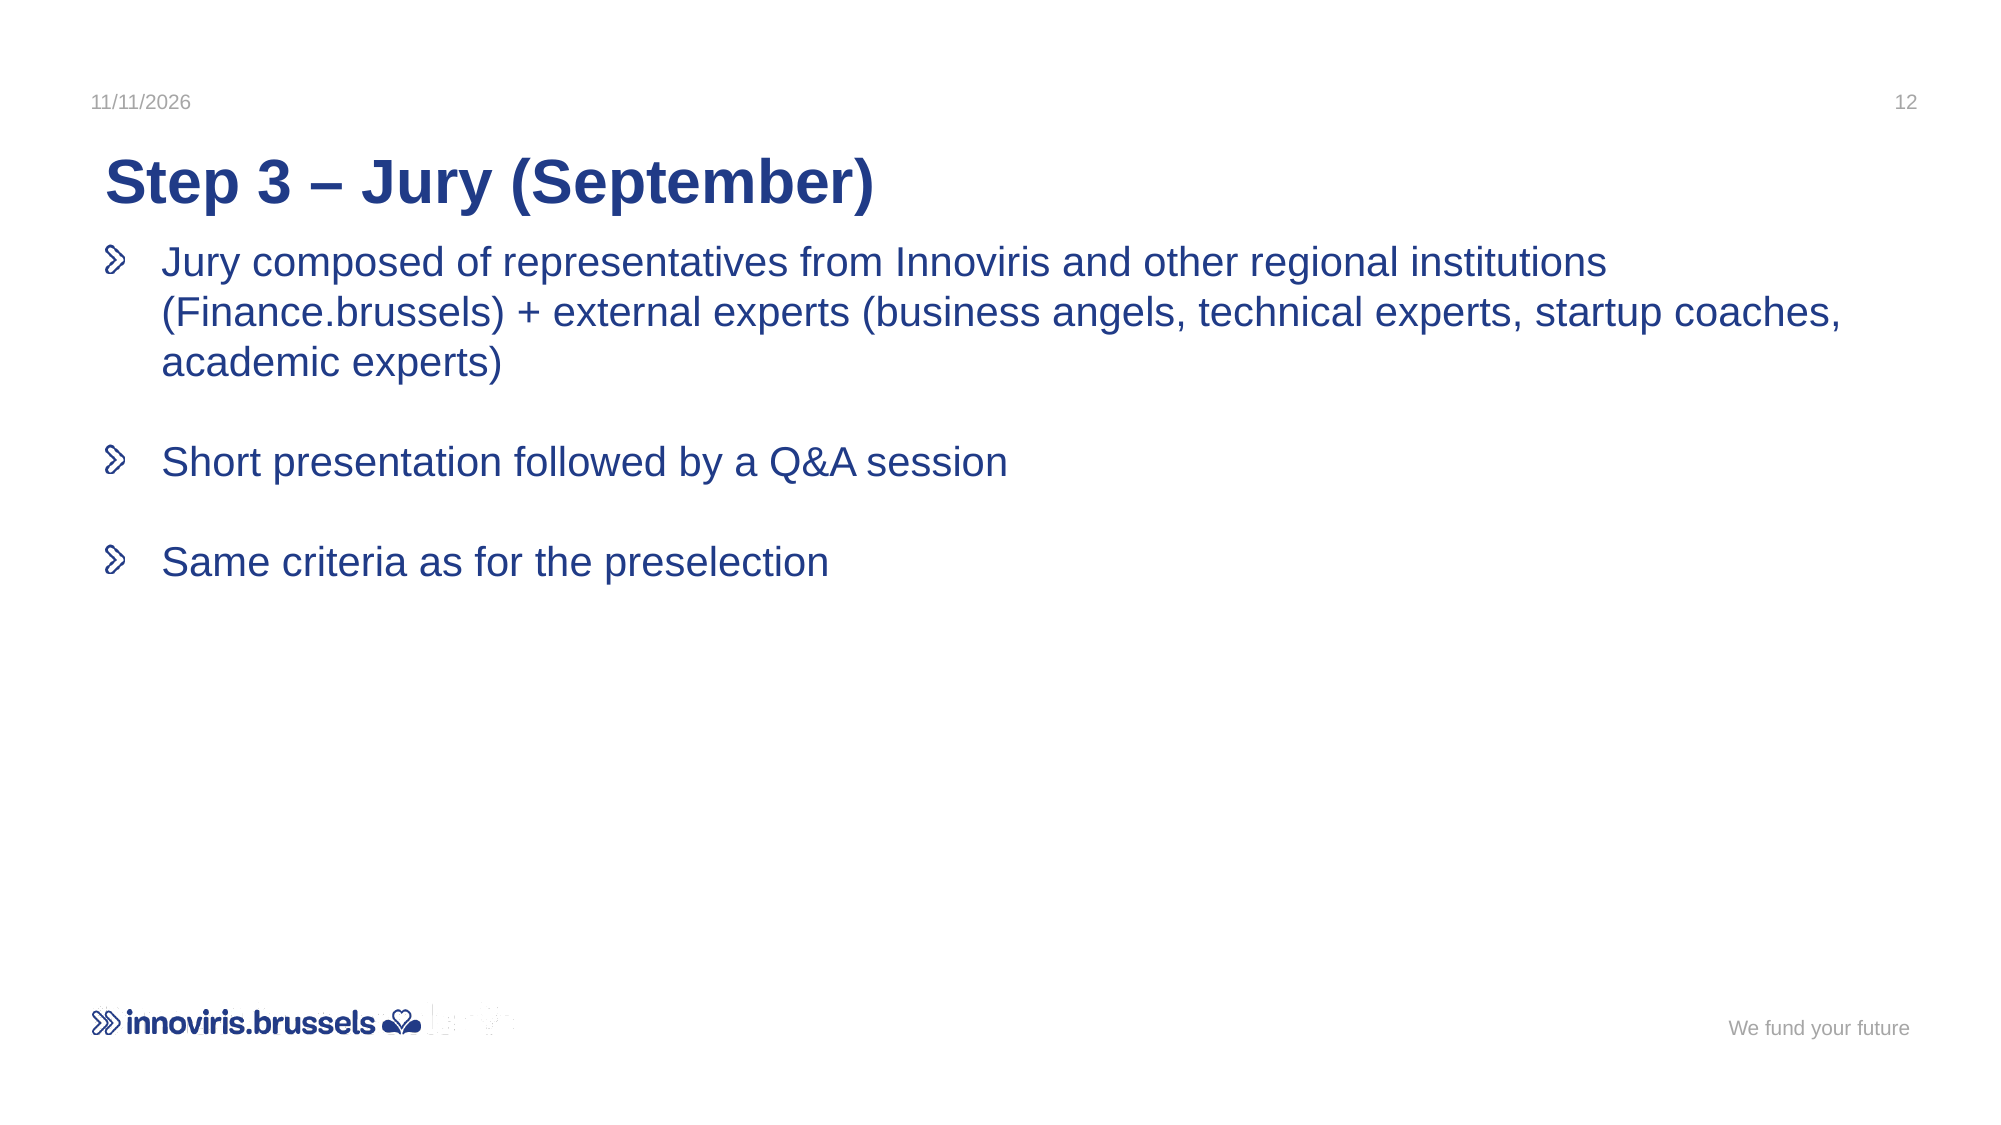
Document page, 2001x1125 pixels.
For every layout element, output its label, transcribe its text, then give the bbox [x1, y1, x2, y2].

list Jury composed of representatives from Innoviris and other regional institutions (Finance.brussels) + external experts (business angels, technical experts, startup coaches, academic experts) Short presentation followed by a Q&A session Same criteria as for the preselection [90, 226, 1910, 697]
slide_number 12 [1482, 70, 1933, 131]
picture [105, 244, 125, 274]
picture [105, 444, 125, 474]
picture [90, 1002, 514, 1035]
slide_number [75, 70, 526, 131]
list Step 3 – Jury (September) [90, 133, 1910, 225]
footer We fund your future [1250, 996, 1926, 1057]
picture [105, 544, 125, 574]
